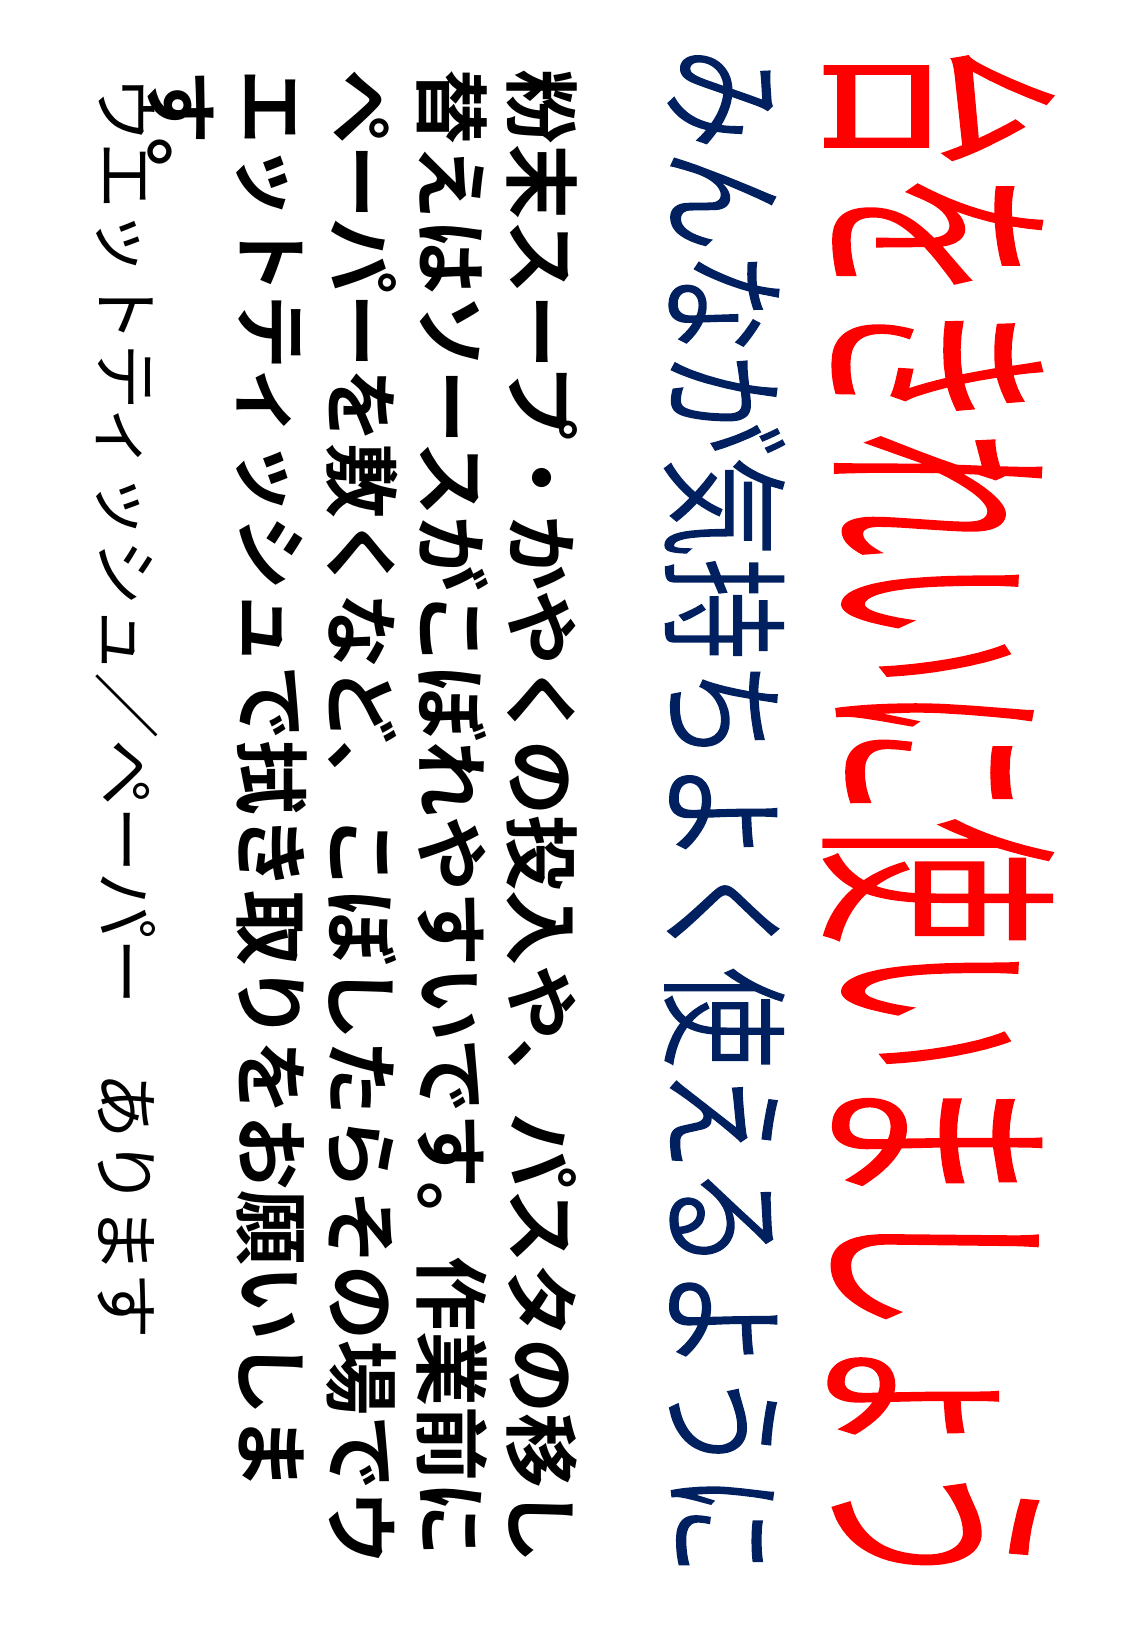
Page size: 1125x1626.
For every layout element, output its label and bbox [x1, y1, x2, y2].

text_box [64, 54, 1056, 1587]
